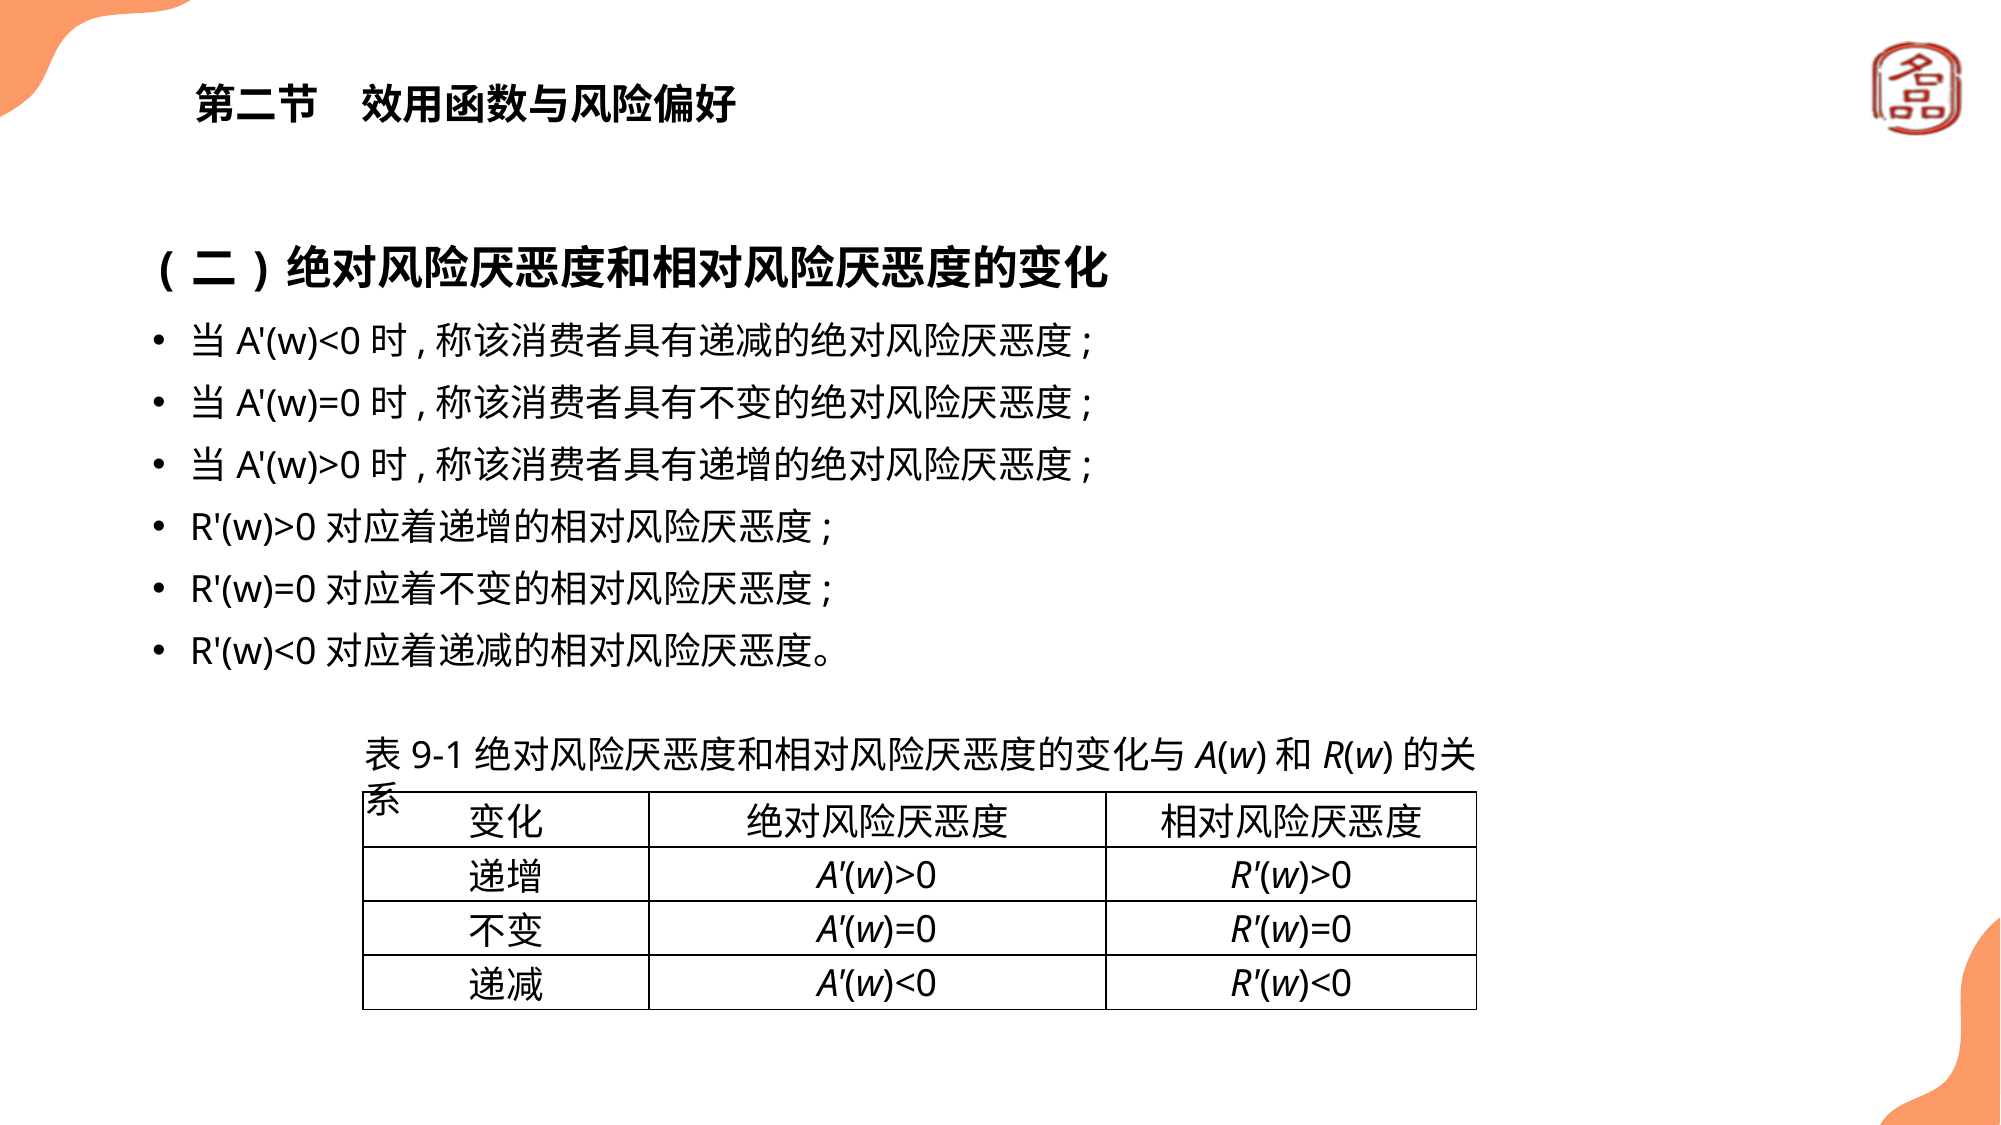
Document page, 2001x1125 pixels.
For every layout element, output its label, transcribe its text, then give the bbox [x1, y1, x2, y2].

title 第二节 效用函数与风险偏好 [137, 60, 1863, 152]
table_cell A'(w)<0 [650, 956, 1105, 1009]
table_header 相对风险厌恶度 [1107, 829, 1476, 846]
table_header 变化 [364, 829, 648, 846]
table_cell A'(w)=0 [650, 902, 1105, 954]
table_cell R'(w)=0 [1107, 902, 1476, 954]
table_cell R'(w)>0 [1107, 848, 1476, 900]
table_cell 递减 [364, 956, 648, 1009]
table_cell 递增 [364, 848, 648, 900]
table_cell 不变 [364, 902, 648, 954]
text_box 表9-1绝对风险厌恶度和相对风险厌恶度的变化与A(w)和R(w)的关系 [349, 723, 1520, 829]
table_cell A'(w)>0 [650, 848, 1105, 900]
picture [1861, 10, 1990, 147]
table_cell R'(w)<0 [1107, 956, 1476, 1009]
table_header 绝对风险厌恶度 [650, 829, 1105, 846]
list (二)绝对风险厌恶度和相对风险厌恶度的变化 当A'(w)<0时,称该消费者具有递减的绝对风险厌恶度; 当A'(w)=0时,称该消费者具有不变的绝对风险厌恶度; 当A'(w)>0时,称该消费者具有递增的绝对风险厌恶度; R'(w)>0对应着递增的相对风险厌恶度; R'(w)=0对应着不变的相对风险厌恶度; R'(w)<0对应着递减的相对风险厌恶度。 [137, 217, 1863, 1031]
